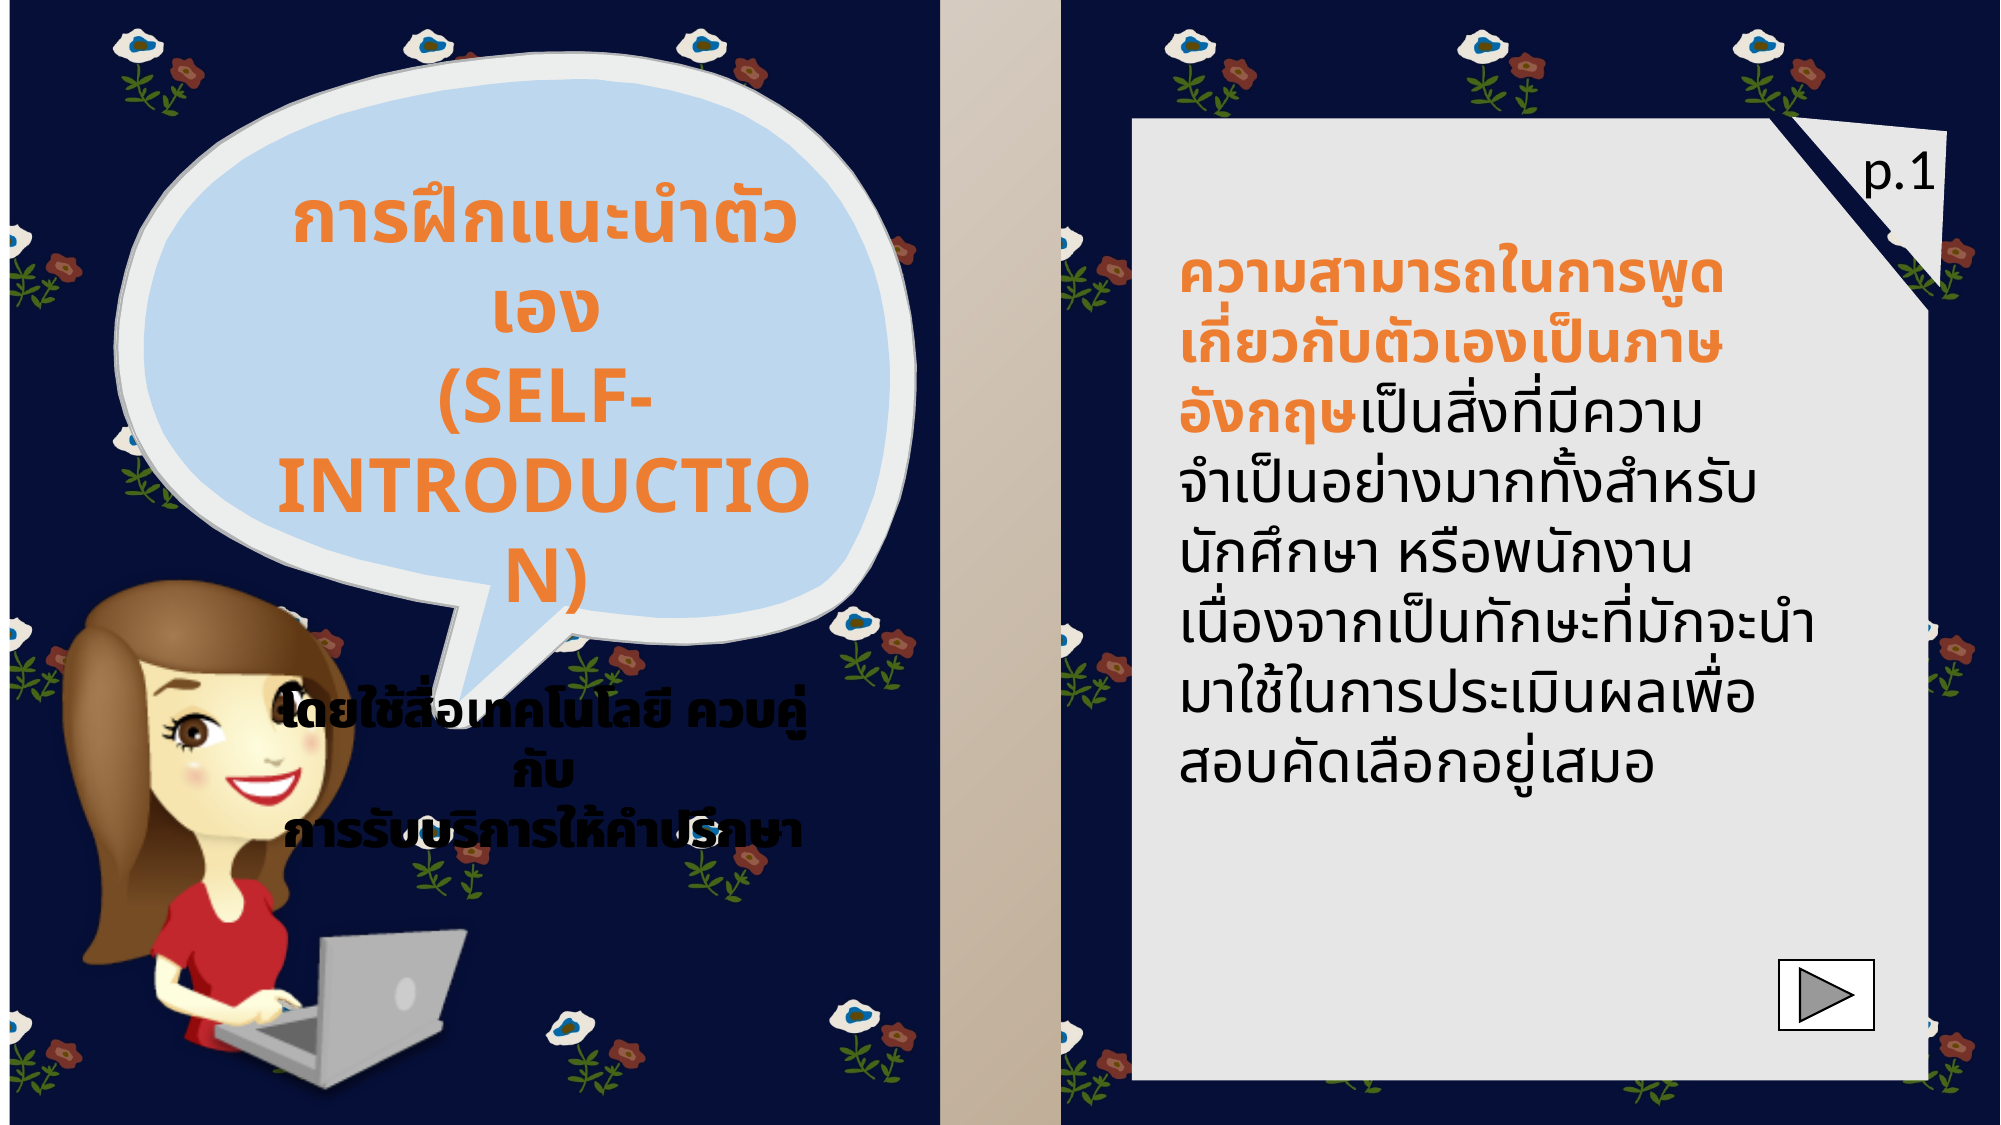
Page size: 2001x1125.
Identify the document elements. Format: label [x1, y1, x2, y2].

text_box [111, 37, 917, 735]
text_box [941, 0, 1060, 1125]
picture [1060, 0, 2000, 1125]
picture [9, 0, 941, 1125]
